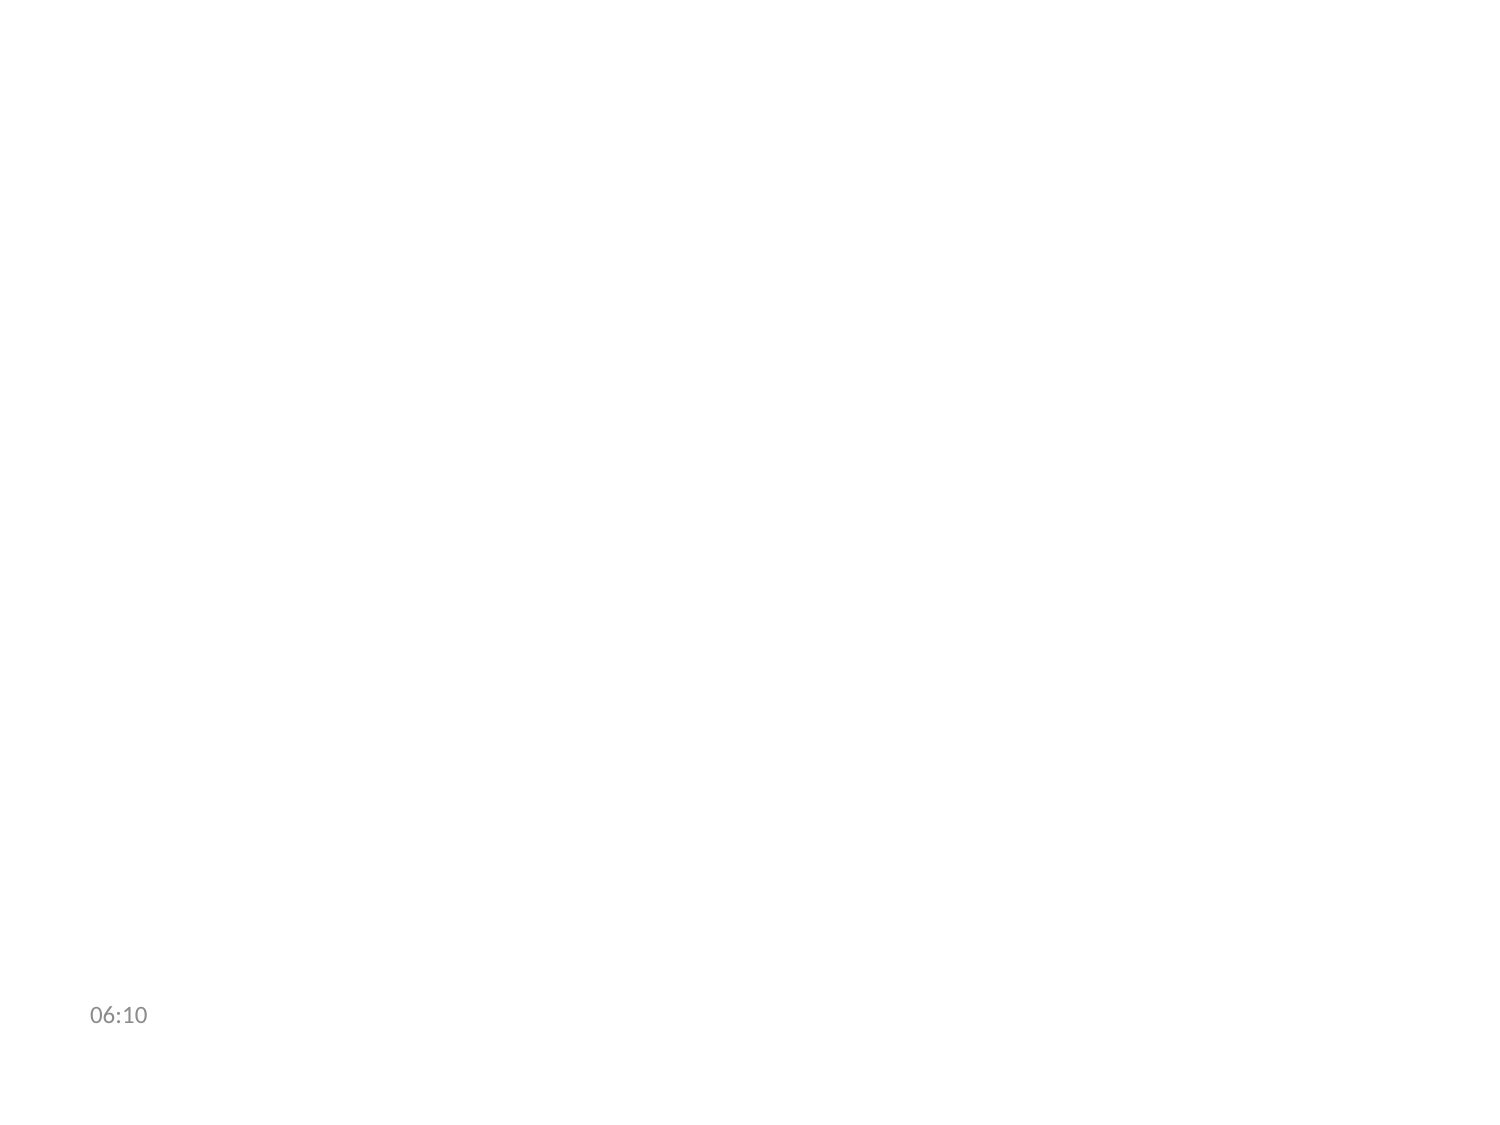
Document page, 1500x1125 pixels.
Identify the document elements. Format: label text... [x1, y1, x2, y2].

text_box 15:35 [75, 983, 425, 1044]
